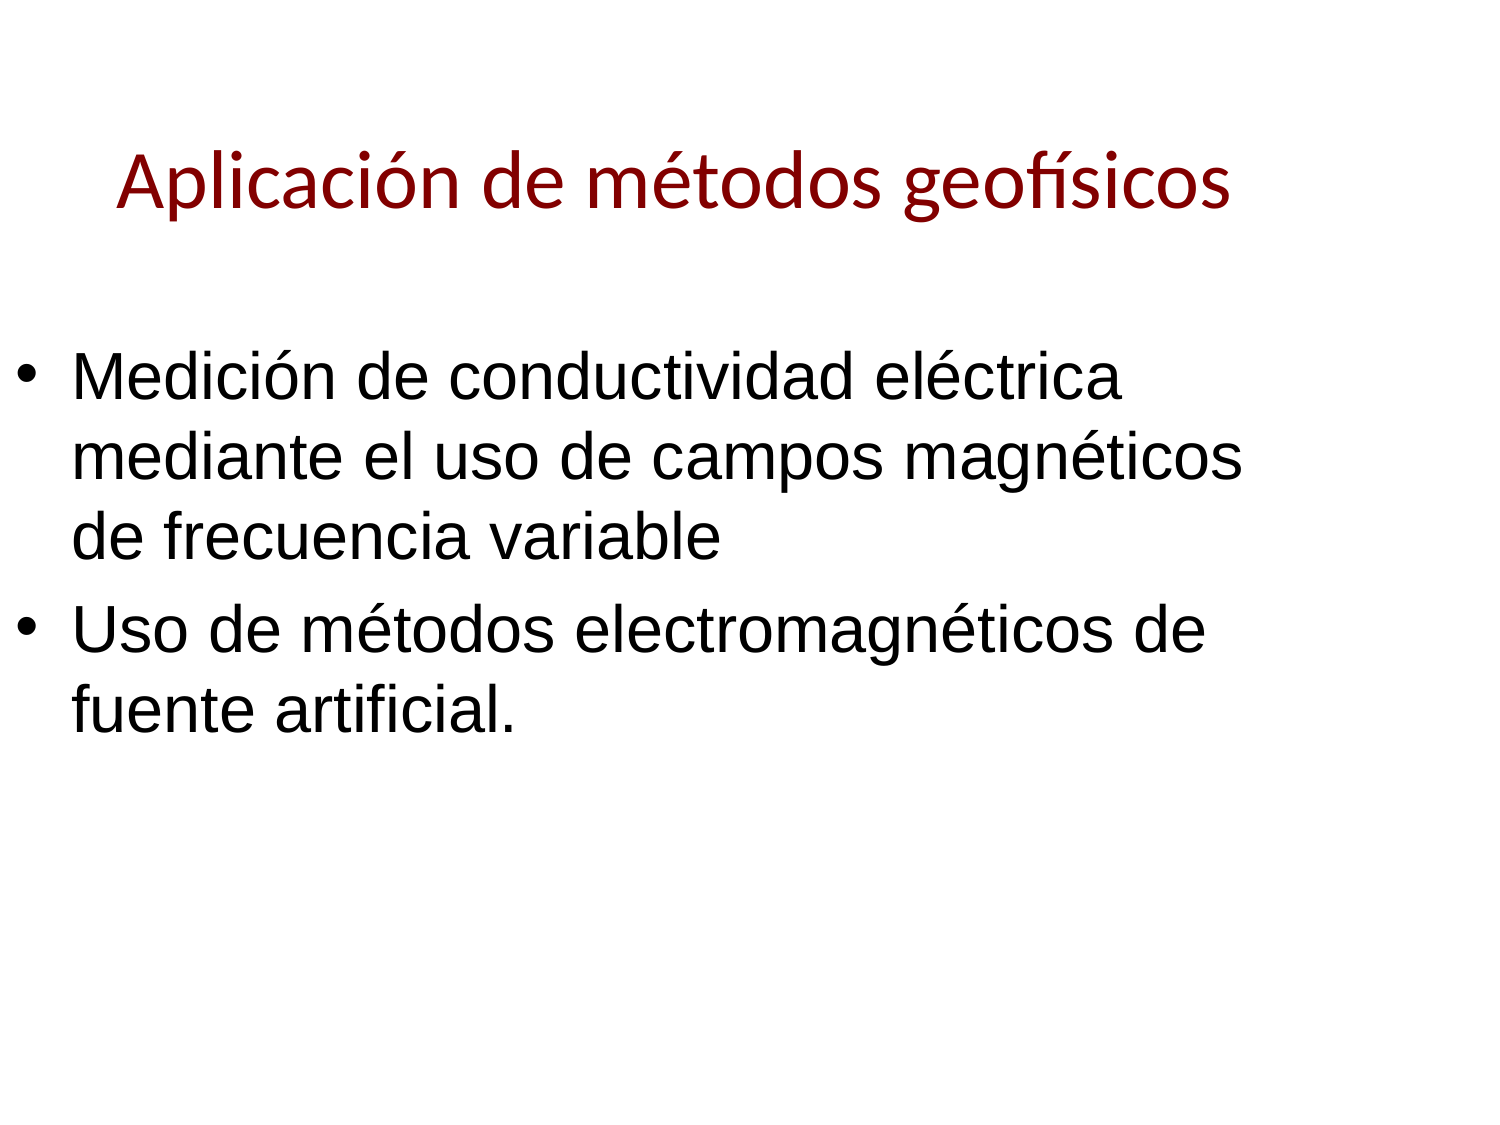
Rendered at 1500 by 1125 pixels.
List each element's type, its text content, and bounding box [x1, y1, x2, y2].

list Medición de conductividad eléctrica mediante el uso de campos magnéticos de frecuencia variable Uso de métodos electromagnéticos de fuente artificial. [0, 324, 1351, 776]
title Aplicación de métodos geofísicos [0, 62, 1351, 288]
